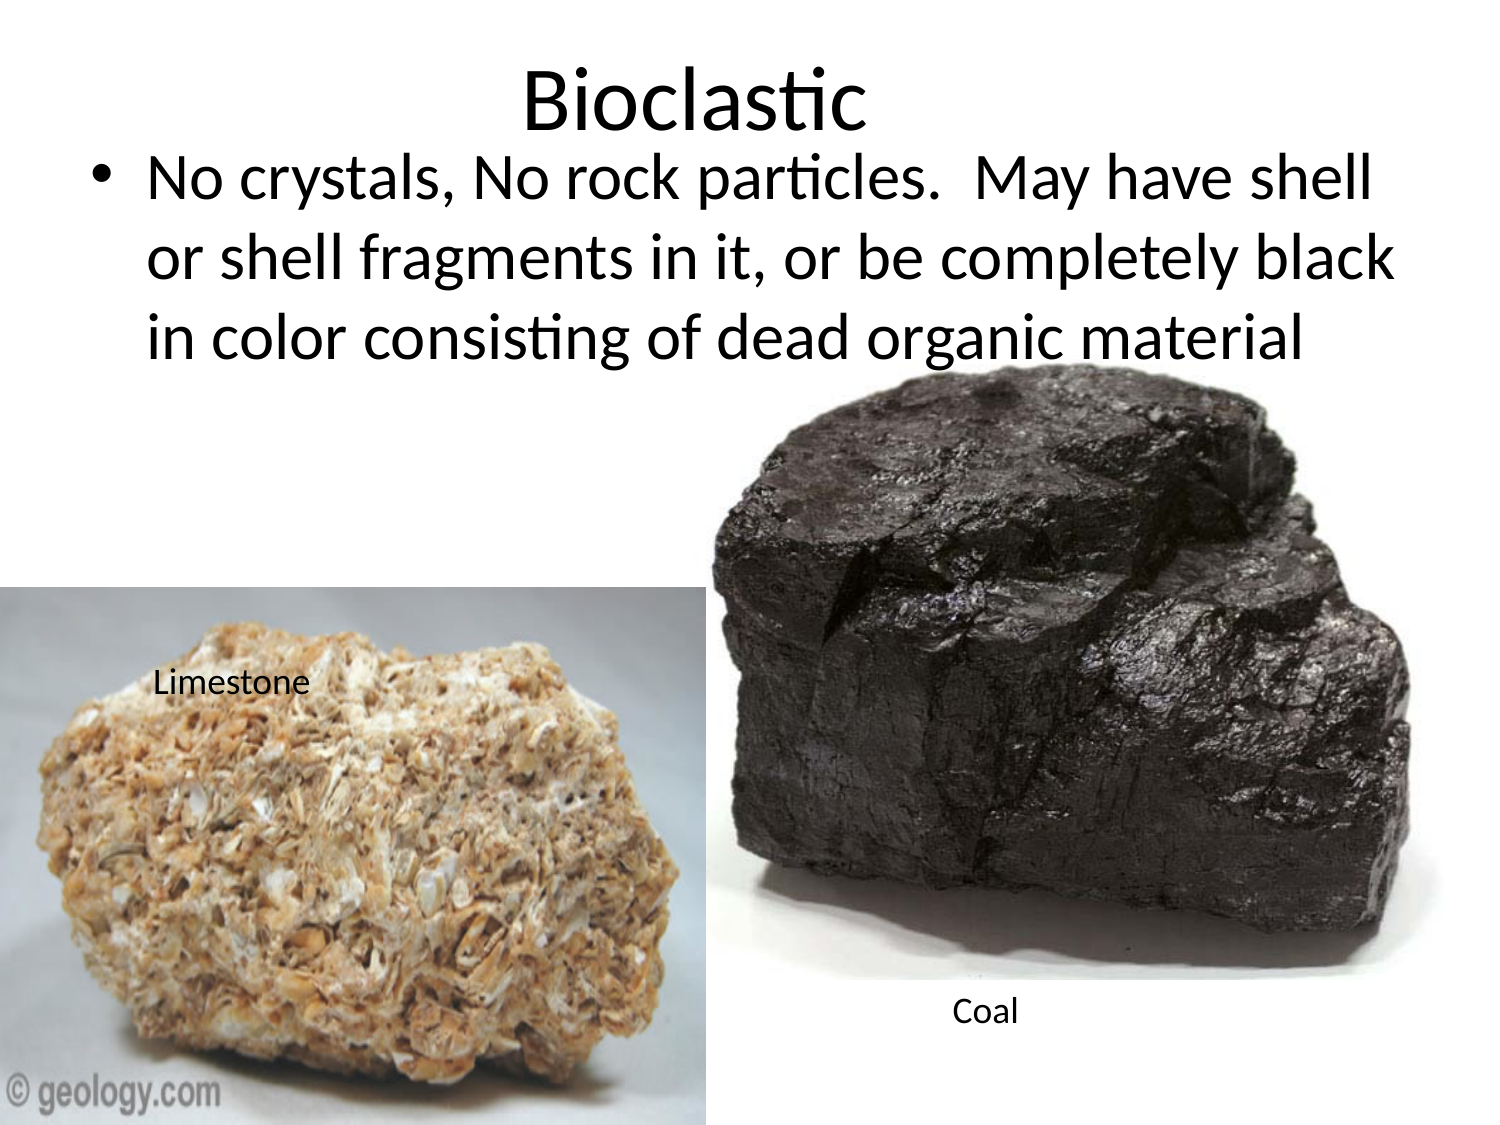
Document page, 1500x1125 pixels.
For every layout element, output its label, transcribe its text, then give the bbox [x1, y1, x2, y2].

picture [0, 324, 1500, 1125]
text_box Coal [938, 988, 1034, 1039]
list No crystals, No rock particles. May have shell or shell fragments in it, or be completely black in color consisting of dead organic material [75, 125, 1425, 585]
title Bioclastic [30, 0, 1381, 188]
